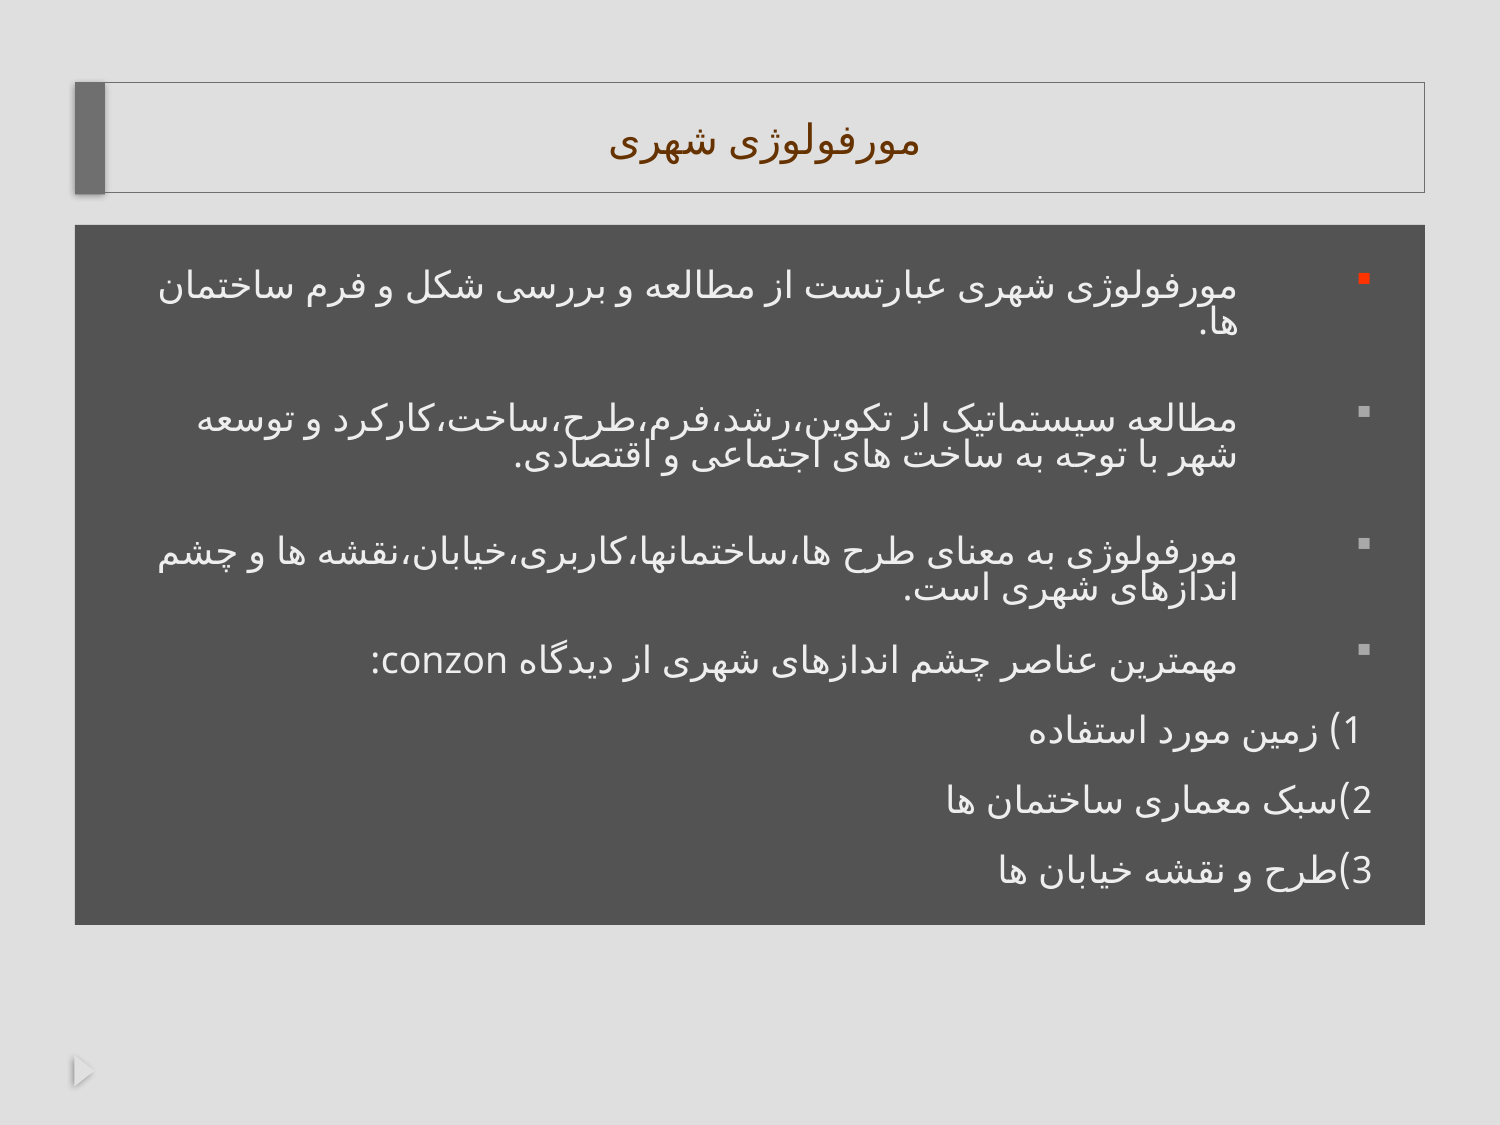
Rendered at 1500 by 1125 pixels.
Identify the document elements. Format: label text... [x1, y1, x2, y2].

title مورفولوژی شهری [75, 82, 1425, 193]
text_box [73, 223, 1427, 927]
text_box مورفولوژی شهری عبارتست از مطالعه و بررسی شکل و فرم ساختمان ها. مطالعه سیستماتیک از تکوین،رشد،فرم،طرح،ساخت،کارکرد و توسعه شهر با توجه به ساخت های اجتماعی و اقتصادی. مورفولوژی به معنای طرح ها،ساختمانها،كاربری،خيابان،نقشه ها و چشم اندازهای شهری است. مهمترین عناصر چشم اندازهای شهری از دیدگاه conzon: 1) زمین مورد استفاده 2)سبک معماری ساختمان ها 3)طرح و نقشه خیابان ها [124, 262, 1388, 896]
